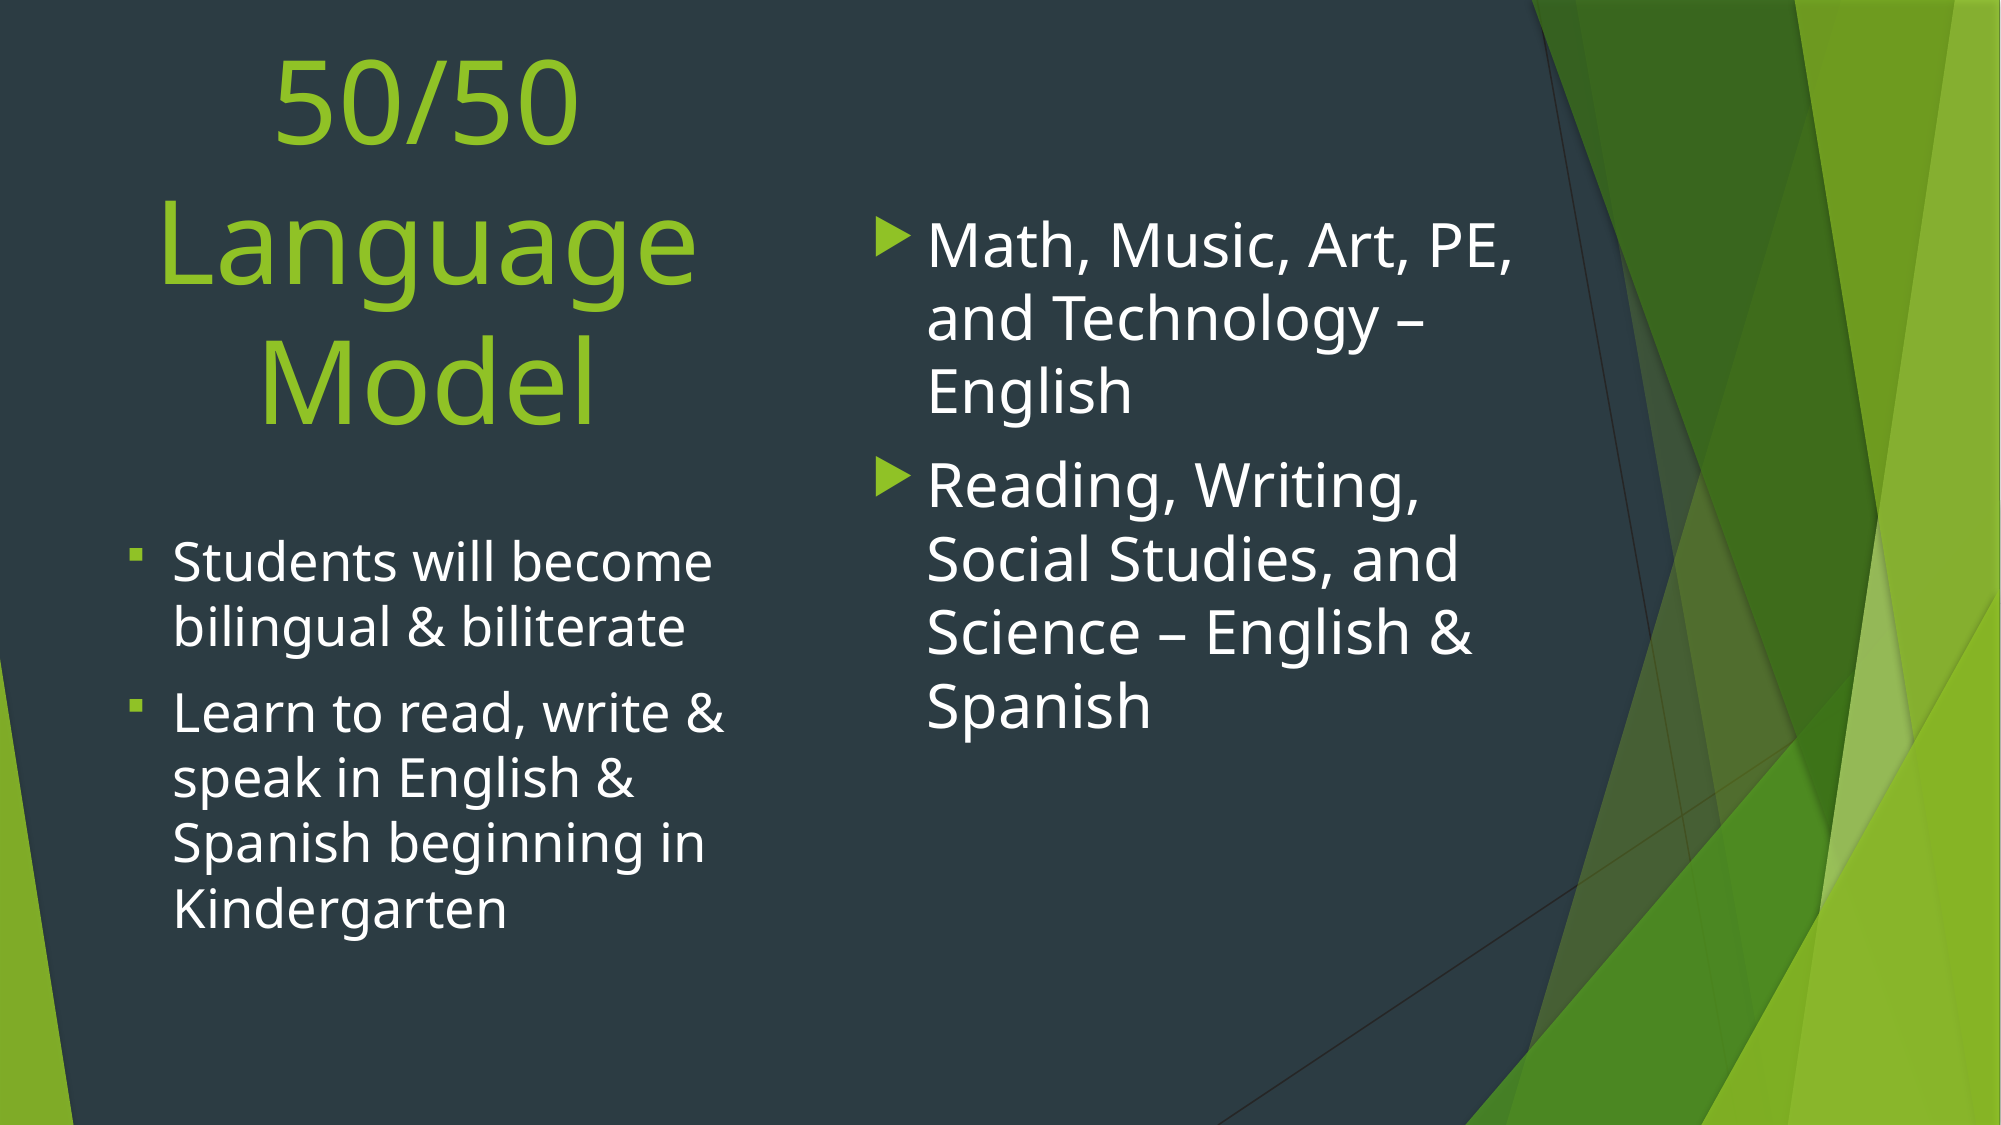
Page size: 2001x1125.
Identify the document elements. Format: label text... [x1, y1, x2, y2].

list Math, Music, Art, PE, and Technology – English Reading, Writing, Social Studies, and Science – English & Spanish [856, 198, 1597, 749]
list Students will become bilingual & biliterate Learn to read, write & speak in English & Spanish beginning in Kindergarten [111, 520, 857, 1046]
title 50/50 Language Model [111, 245, 744, 456]
